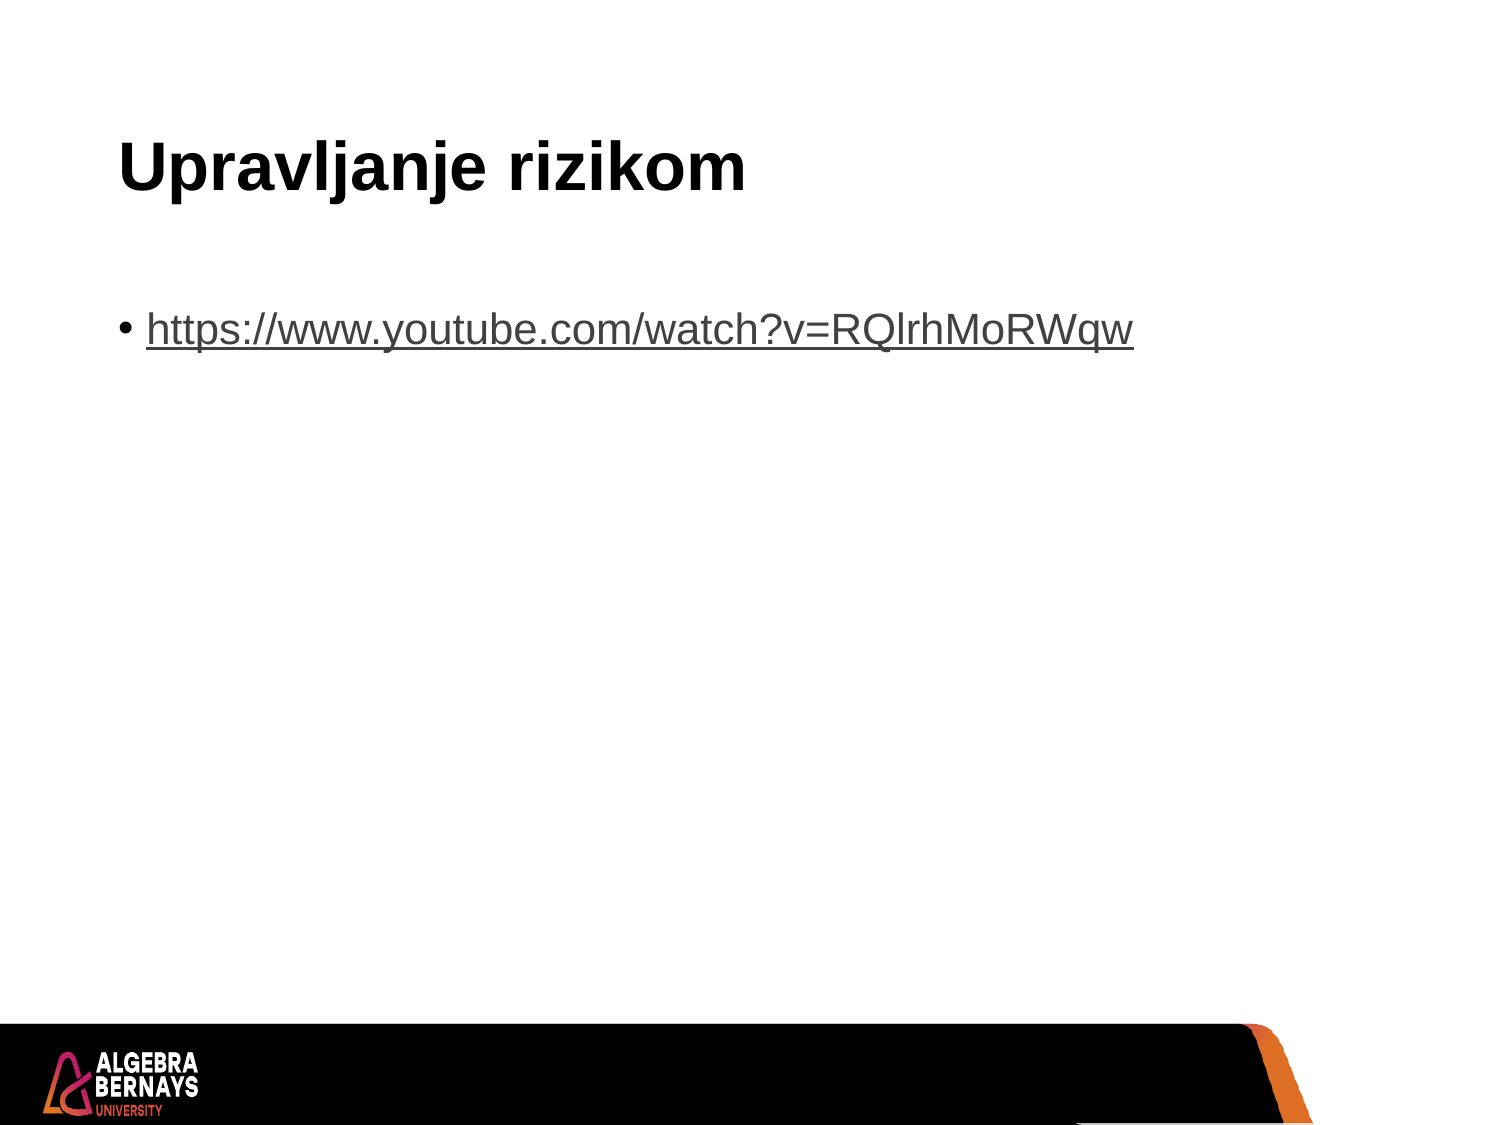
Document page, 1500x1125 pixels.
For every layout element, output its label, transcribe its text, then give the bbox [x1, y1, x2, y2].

list https://www.youtube.com/watch?v=RQlrhMoRWqw [103, 299, 1397, 1014]
title Upravljanje rizikom [103, 59, 1397, 278]
picture [0, 1023, 1468, 1125]
